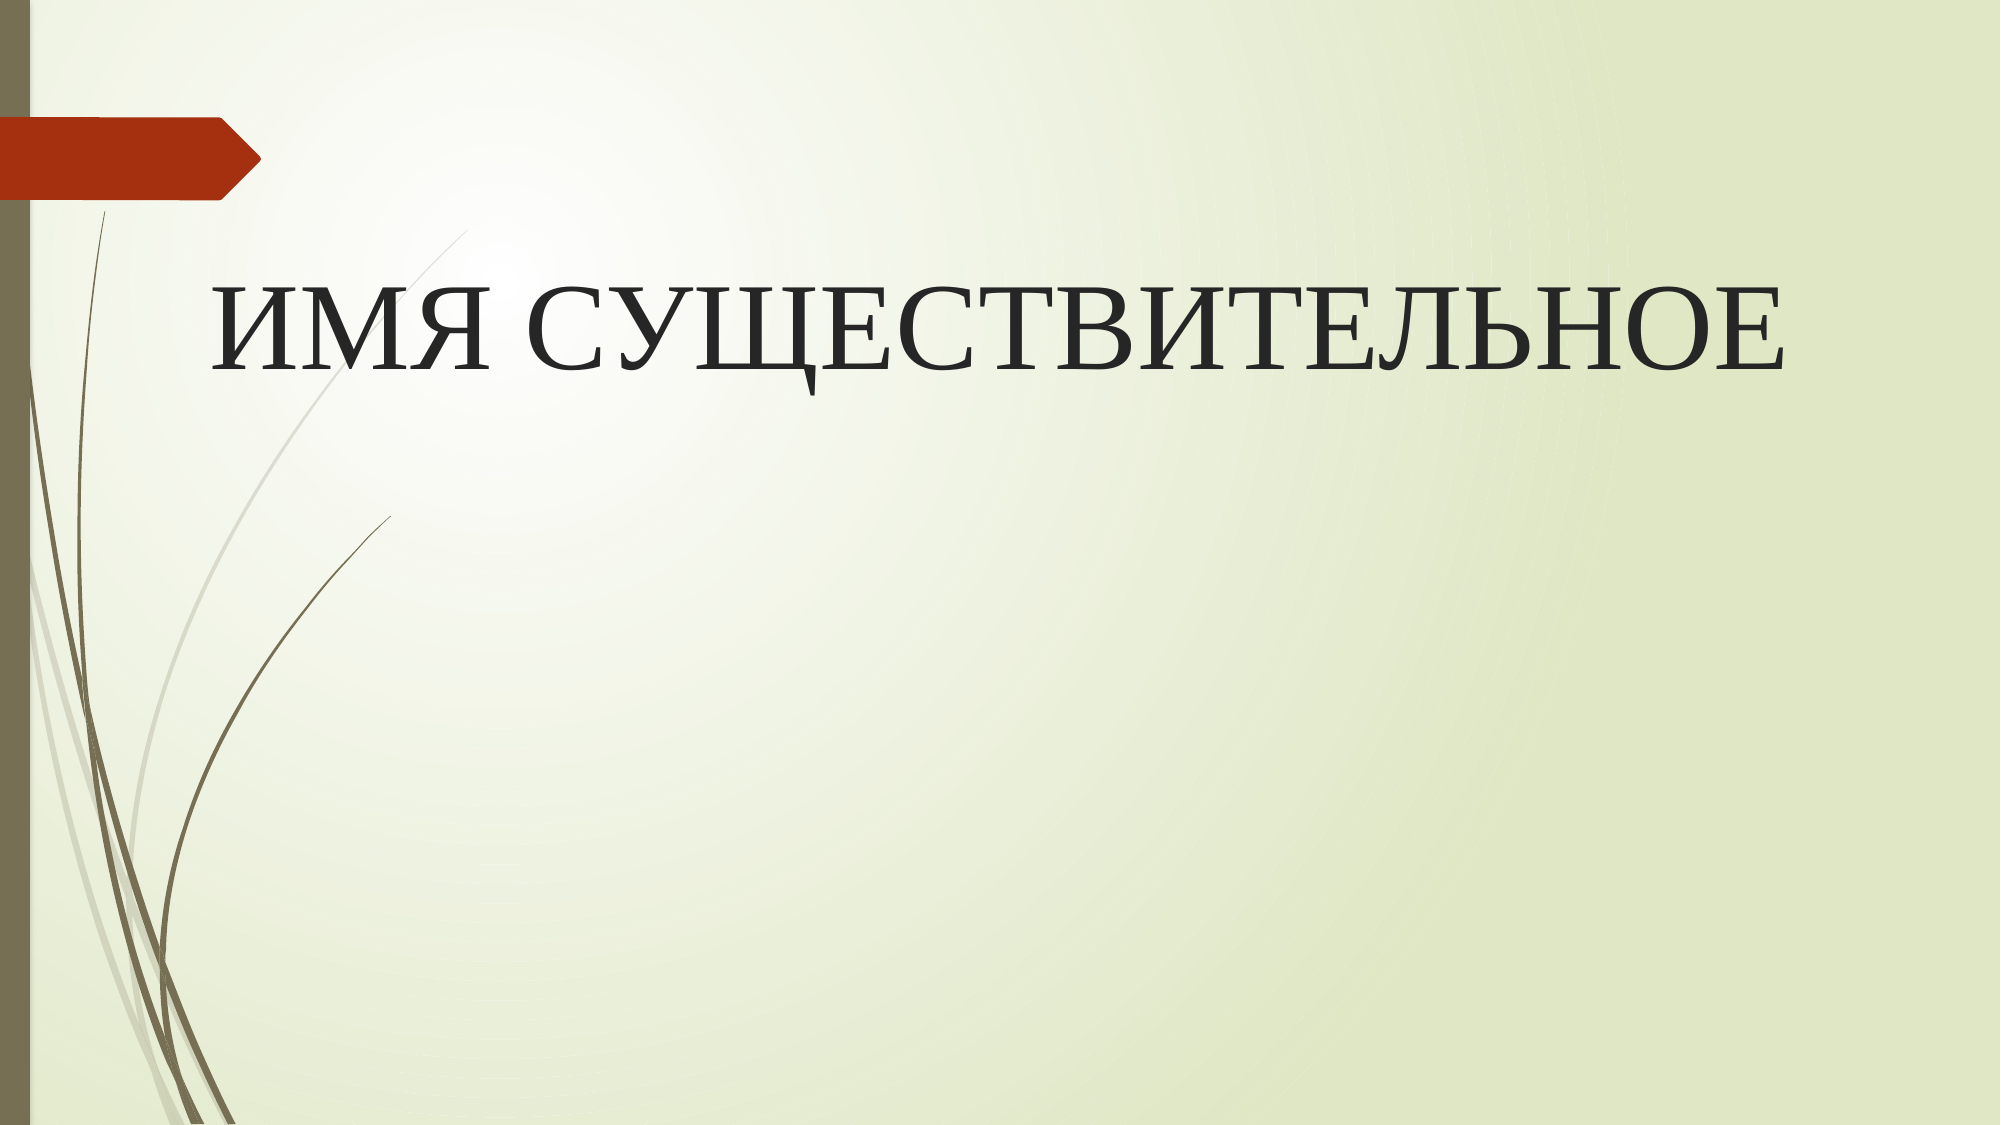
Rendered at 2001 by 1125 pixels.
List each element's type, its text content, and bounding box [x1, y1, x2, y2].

title ИМЯ СУЩЕСТВИТЕЛЬНОЕ [112, 237, 1888, 563]
